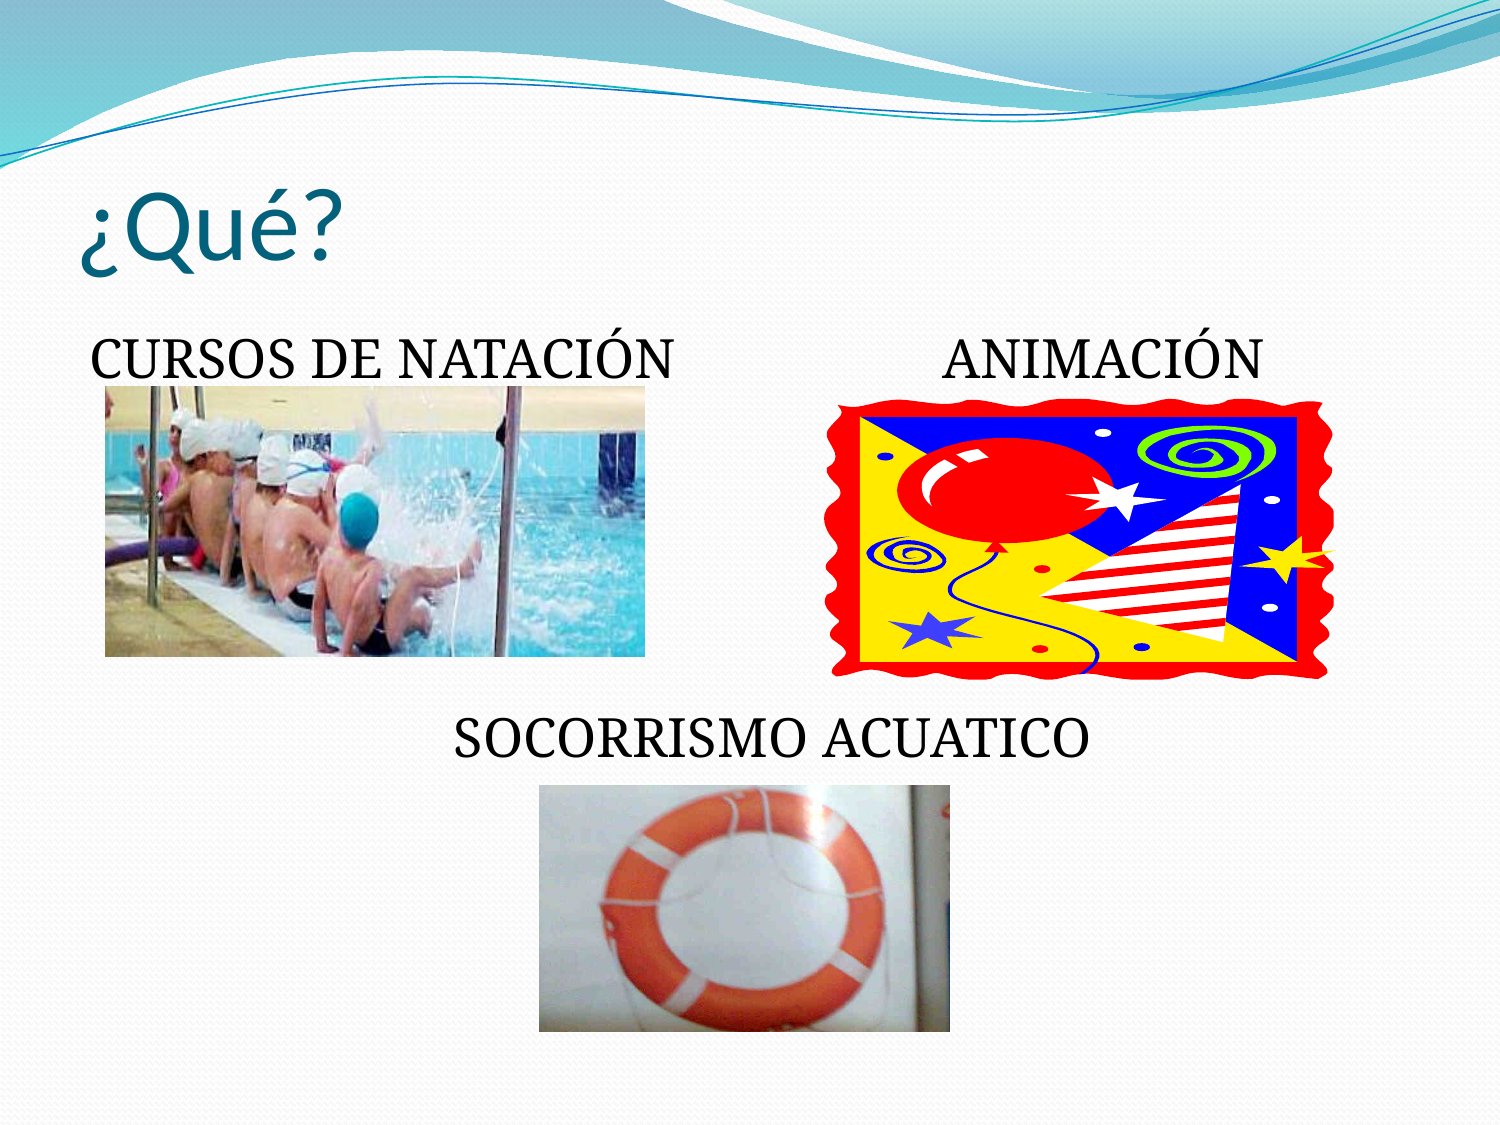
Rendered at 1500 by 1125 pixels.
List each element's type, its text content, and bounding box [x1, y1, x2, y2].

picture [105, 386, 645, 657]
picture [538, 784, 950, 1032]
title ¿Qué? [75, 35, 1425, 282]
list CURSOS DE NATACIÓN ANIMACIÓN SOCORRISMO ACUATICO [75, 317, 1425, 1038]
picture [820, 398, 1337, 680]
